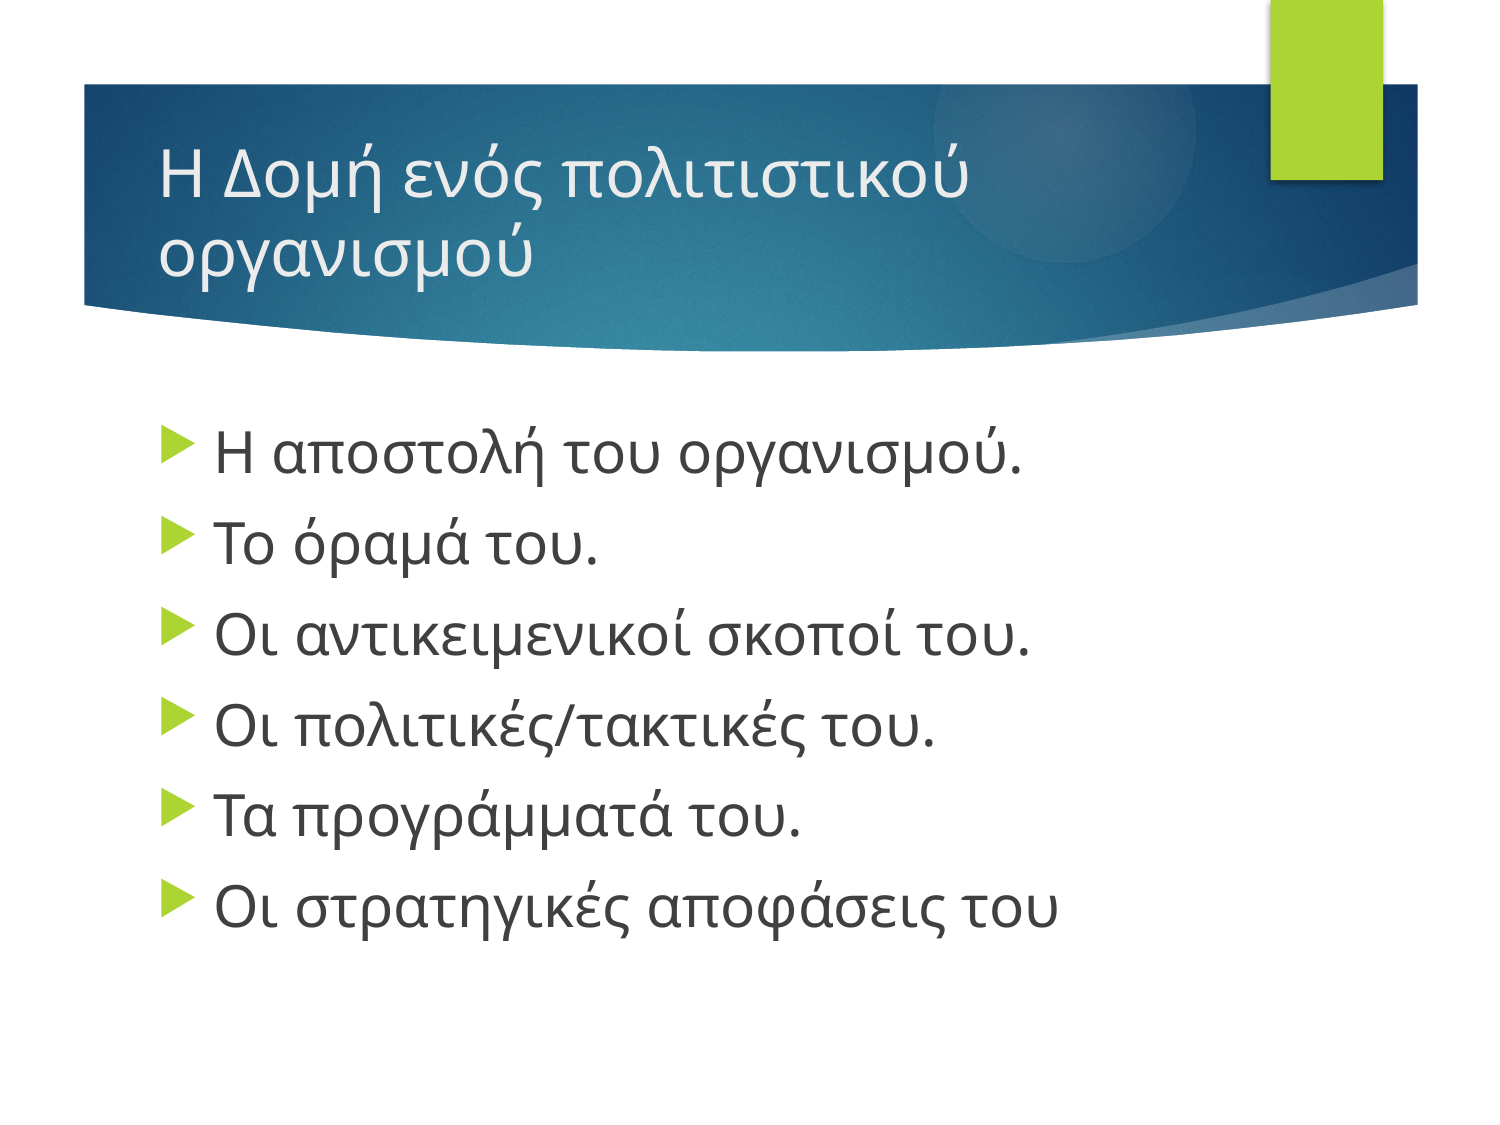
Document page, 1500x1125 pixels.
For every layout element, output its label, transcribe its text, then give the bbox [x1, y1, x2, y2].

list Η αποστολή του οργανισμού. Το όραμά του. Οι αντικειμενικοί σκοποί του. Οι πολιτικές/τακτικές του. Τα προγράμματά του. Οι στρατηγικές αποφάσεις του [142, 408, 1183, 988]
title Η Δομή ενός πολιτιστικού οργανισμού [142, 152, 1183, 269]
